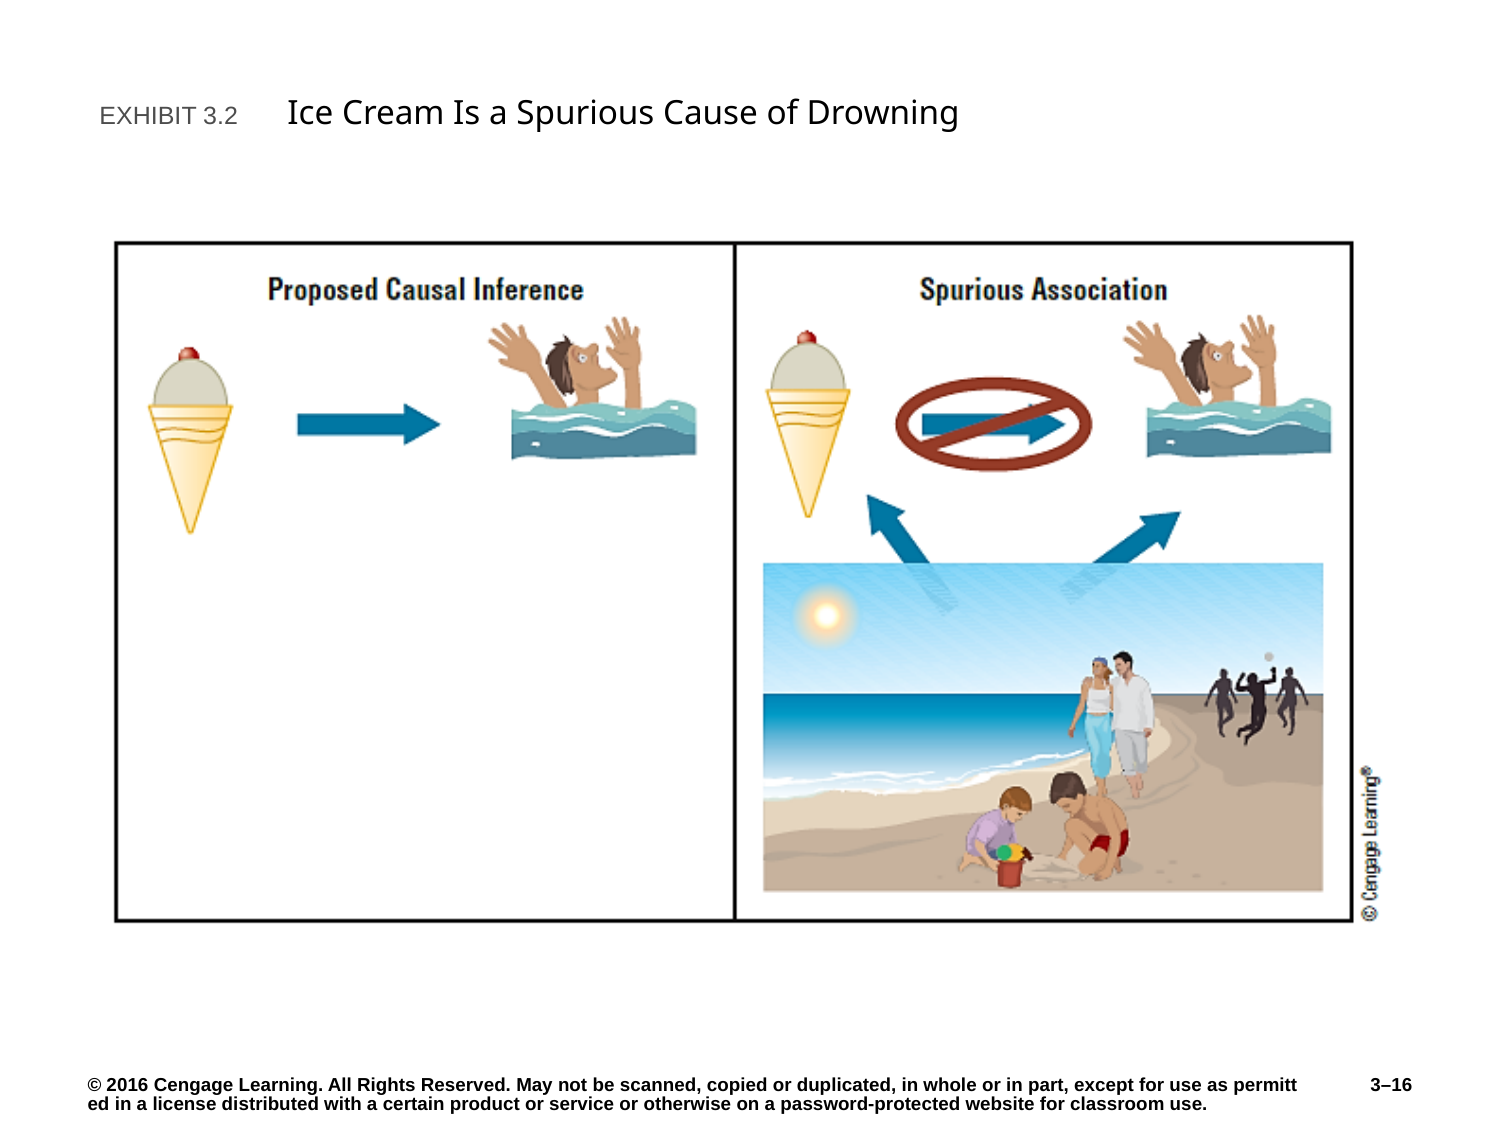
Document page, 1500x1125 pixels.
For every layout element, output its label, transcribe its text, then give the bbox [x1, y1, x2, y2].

footer © 2016 Cengage Learning. All Rights Reserved. May not be scanned, copied or duplicated, in whole or in part, except for use as permitted in a license distributed with a certain product or service or otherwise on a password-protected website for classroom use. [87, 1057, 1050, 1103]
text_box EXHIBIT 3.2 Ice Cream Is a Spurious Cause of Drowning [84, 84, 1414, 139]
picture [109, 236, 1388, 927]
slide_number 3–16 [1050, 1042, 1413, 1103]
